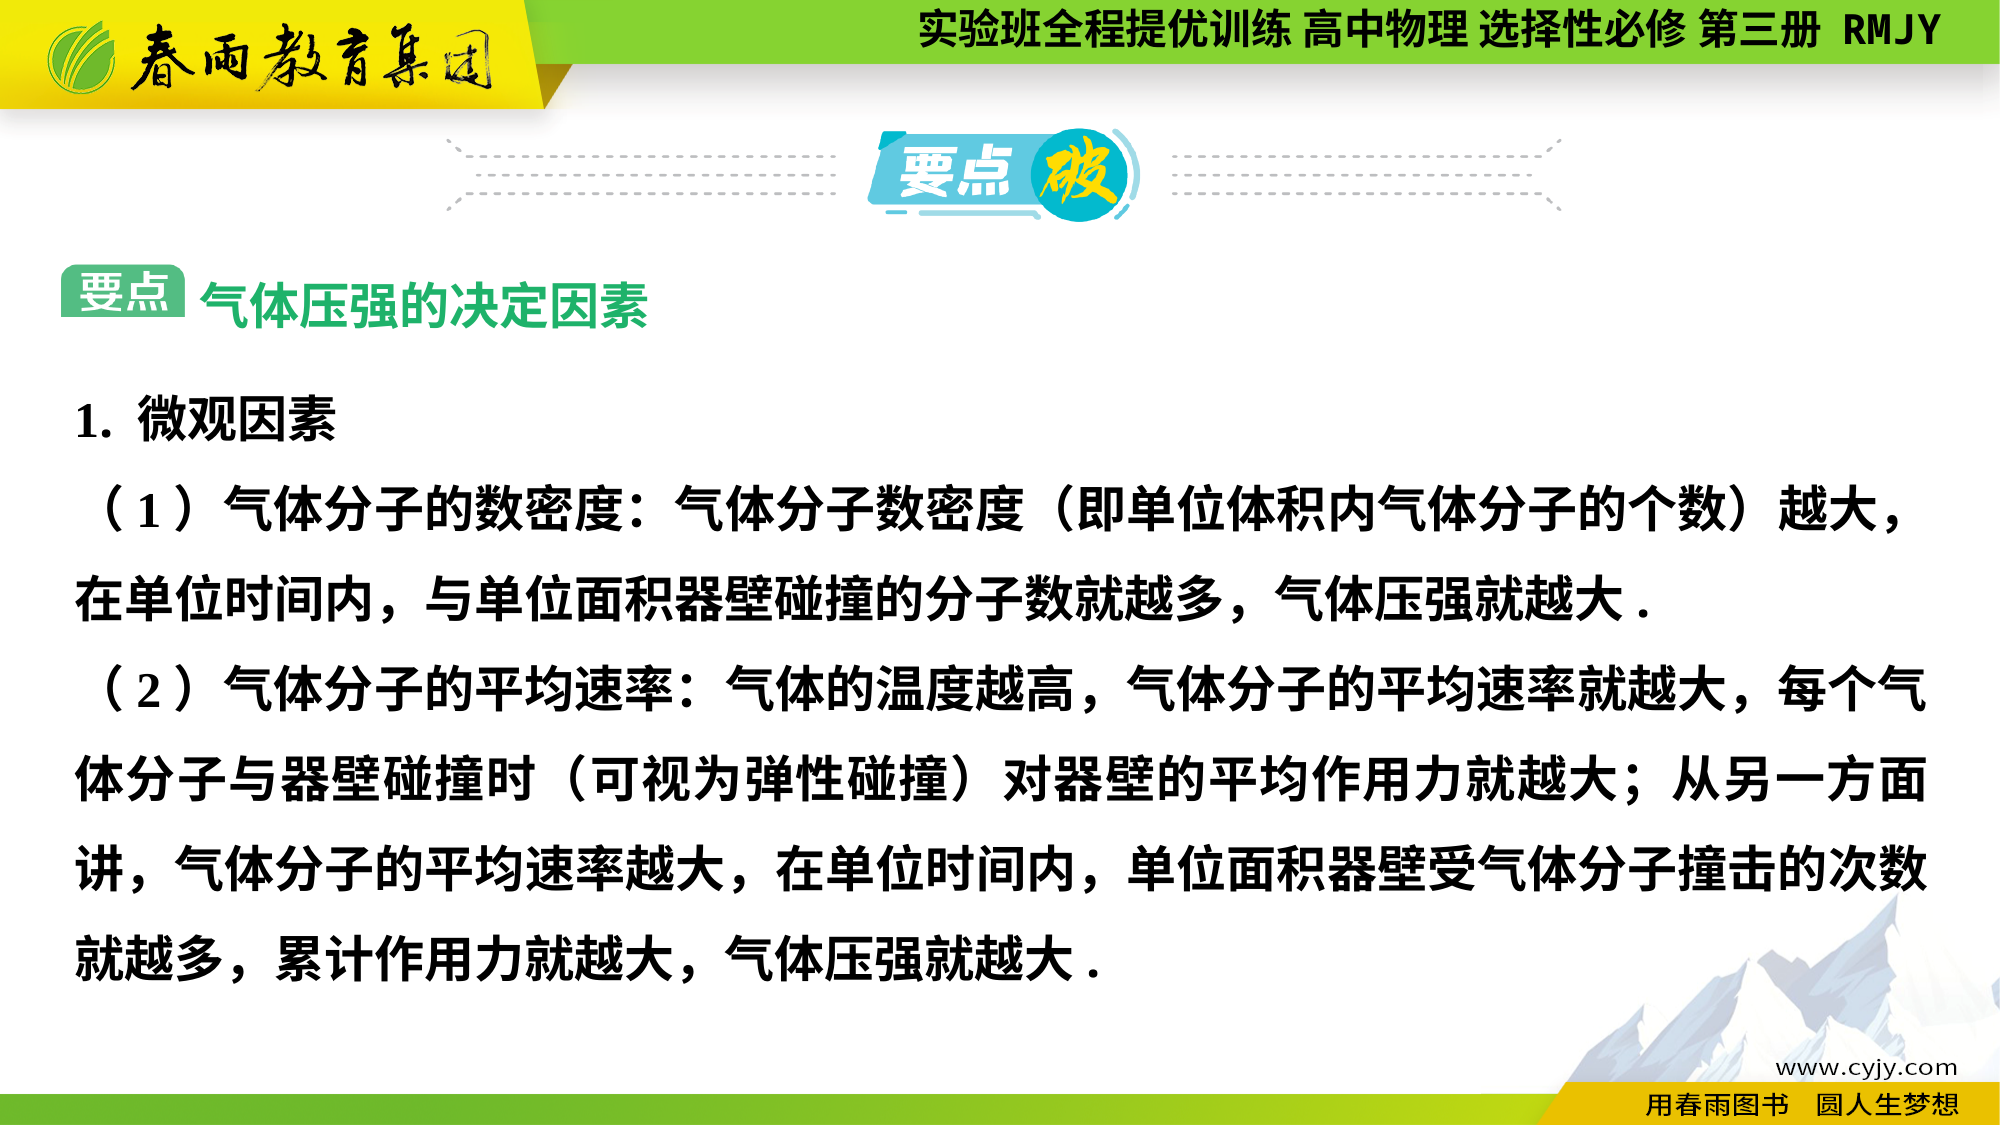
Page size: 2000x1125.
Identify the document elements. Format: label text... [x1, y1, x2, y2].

picture [0, 0, 2000, 1125]
list 1. 微观因素 （1）气体分子的数密度：气体分子数密度（即单位体积内气体分子的个数）越大，在单位时间内，与单位面积器壁碰撞的分子数就越多，气体压强就越大. （2）气体分子的平均速率：气体的温度越高，气体分子的平均速率就越大，每个气体分子与器壁碰撞时（可视为弹性碰撞）对器壁的平均作用力就越大；从另一方面讲，气体分子的平均速率越大，在单位时间内，单位面积器壁受气体分子撞击的次数就越多，累计作用力就越大，气体压强就越大. [59, 350, 1944, 990]
text_box 气体压强的决定因素 [184, 237, 1944, 343]
